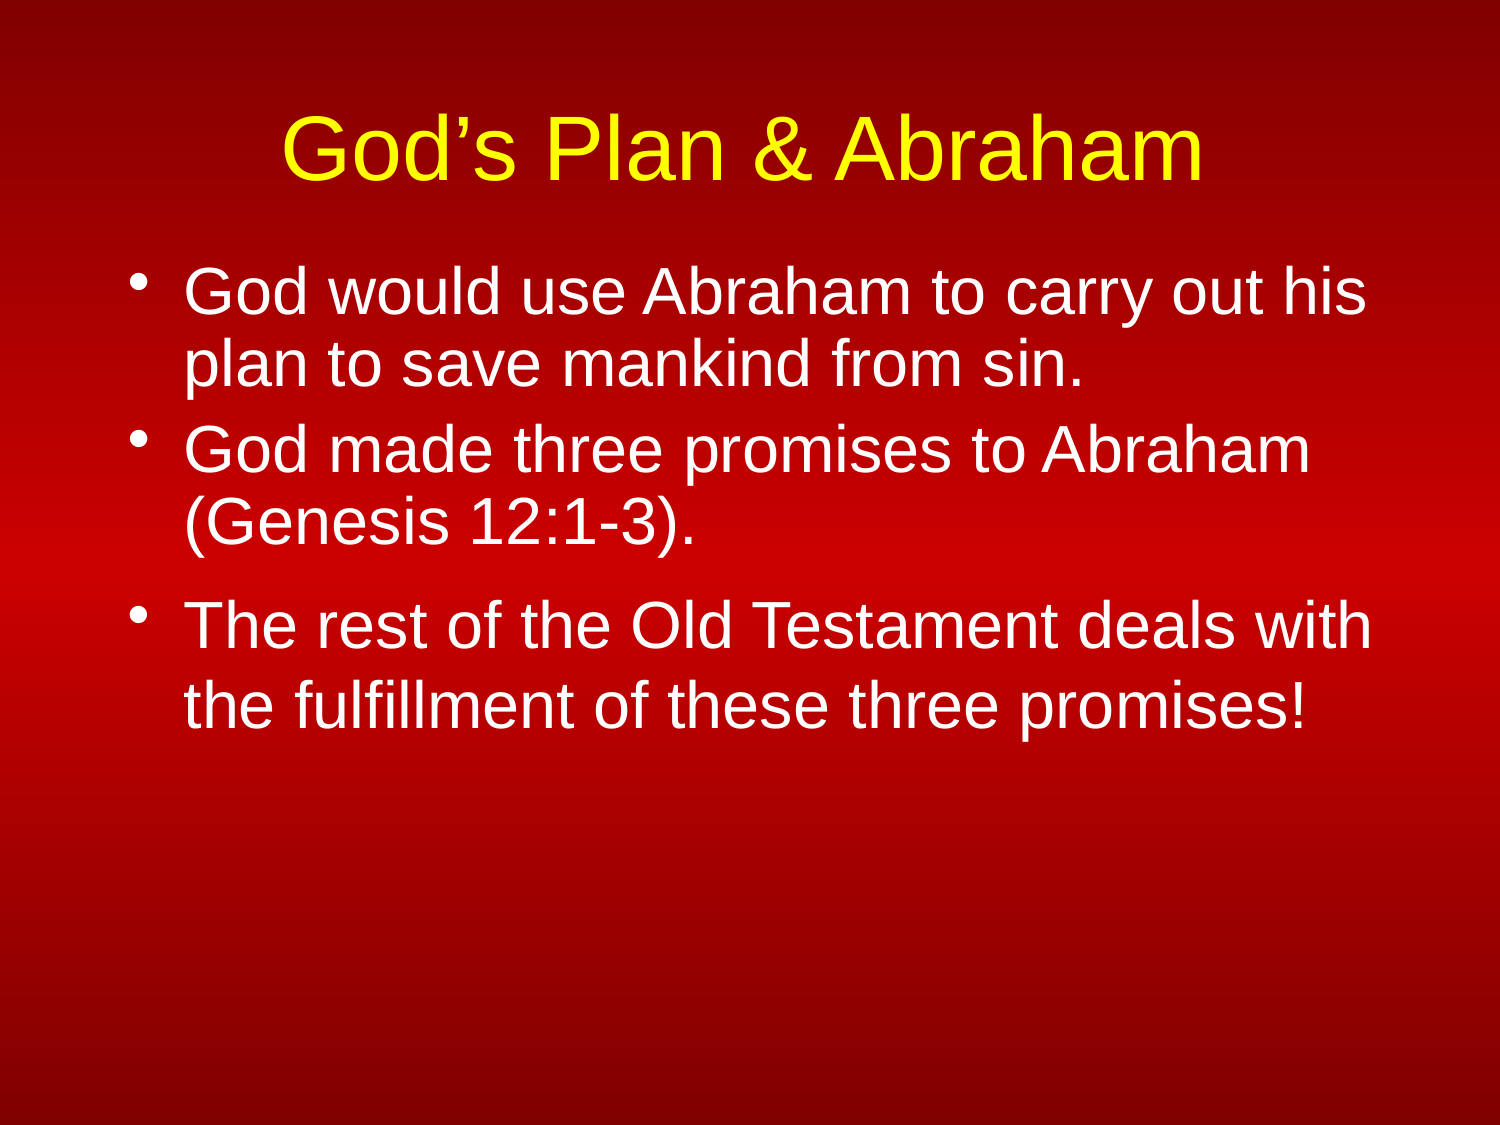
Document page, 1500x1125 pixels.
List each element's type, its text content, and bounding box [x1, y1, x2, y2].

text_box The rest of the Old Testament deals with the fulfillment of these three promises! [112, 574, 1450, 963]
list God would use Abraham to carry out his plan to save mankind from sin. God made three promises to Abraham (Genesis 12:1-3). [112, 249, 1438, 574]
title God’s Plan & Abraham [50, 50, 1438, 238]
